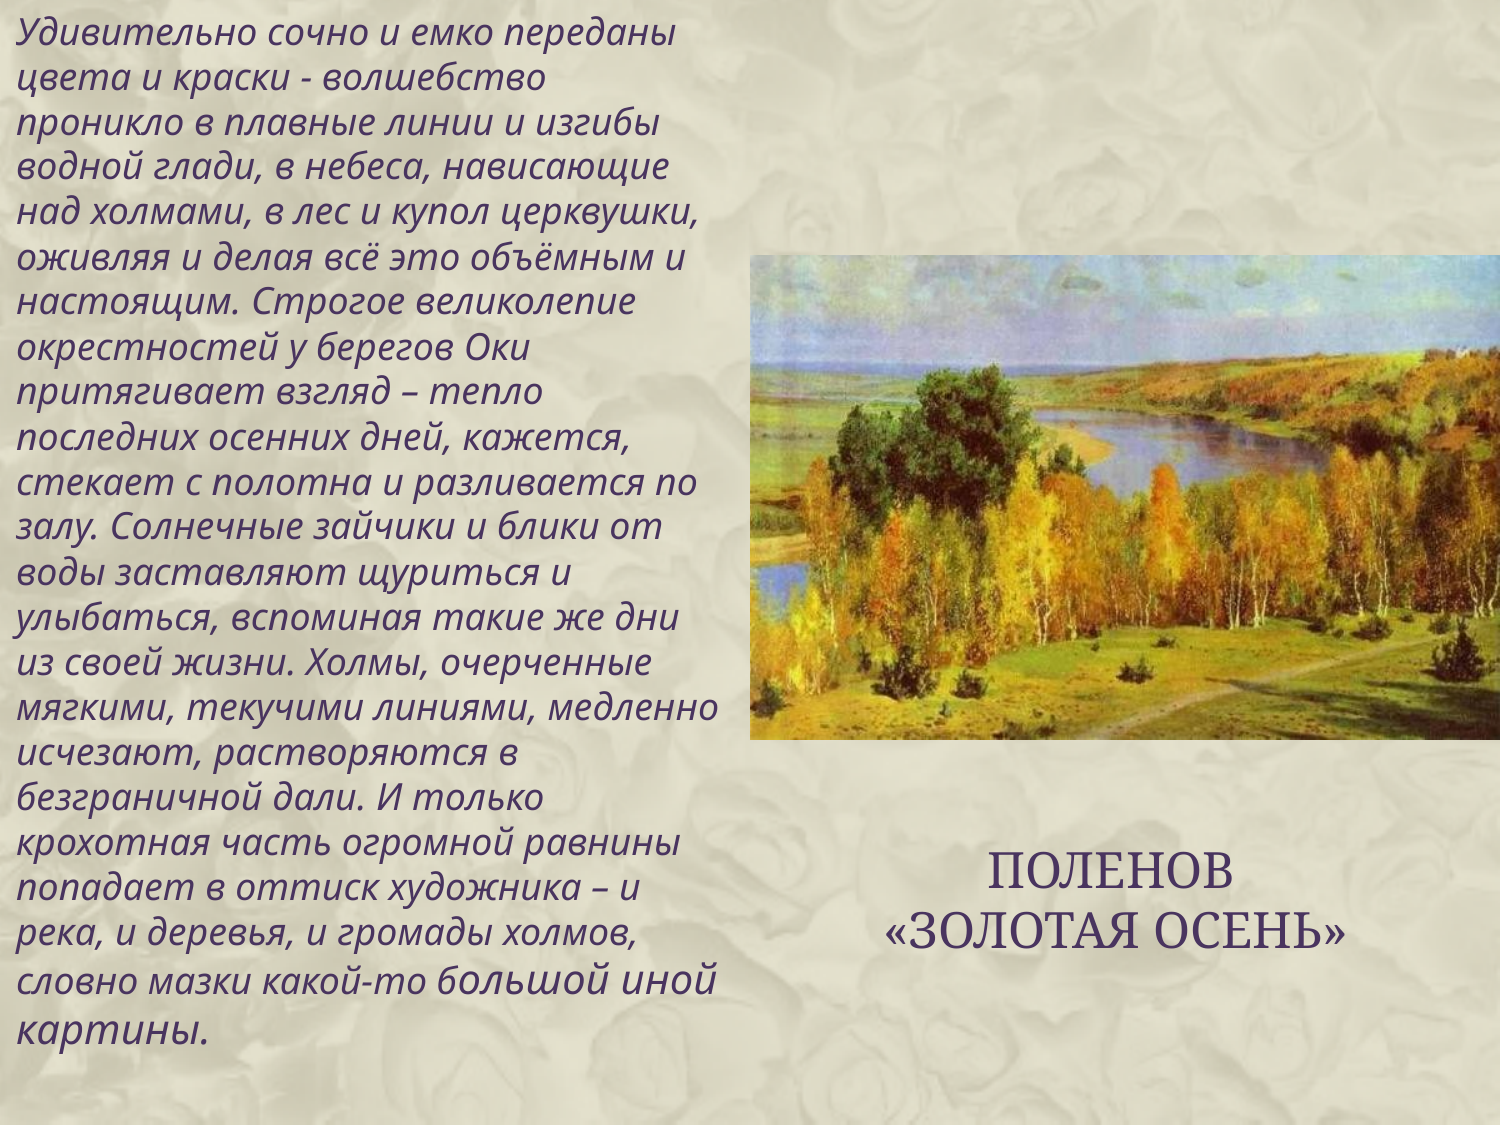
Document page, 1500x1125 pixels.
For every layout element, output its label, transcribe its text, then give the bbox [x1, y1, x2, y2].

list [749, 255, 1500, 740]
list Удивительно сочно и емко переданы цвета и краски - волшебство проникло в плавные линии и изгибы водной глади, в небеса, нависающие над холмами, в лес и купол церквушки, оживляя и делая всё это объёмным и настоящим. Строгое великолепие окрестностей у берегов Оки притягивает взгляд – тепло последних осенних дней, кажется, стекает с полотна и разливается по залу. Солнечные зайчики и блики от воды заставляют щуриться и улыбаться, вспоминая такие же дни из своей жизни. Холмы, очерченные мягкими, текучими линиями, медленно исчезают, растворяются в безграничной дали. И только крохотная часть огромной равнины попадает в оттиск художника – и река, и деревья, и громады холмов, словно мазки какой-то большой иной картины. [1, 0, 739, 1083]
title Поленов «золотая осень» [868, 775, 1388, 966]
